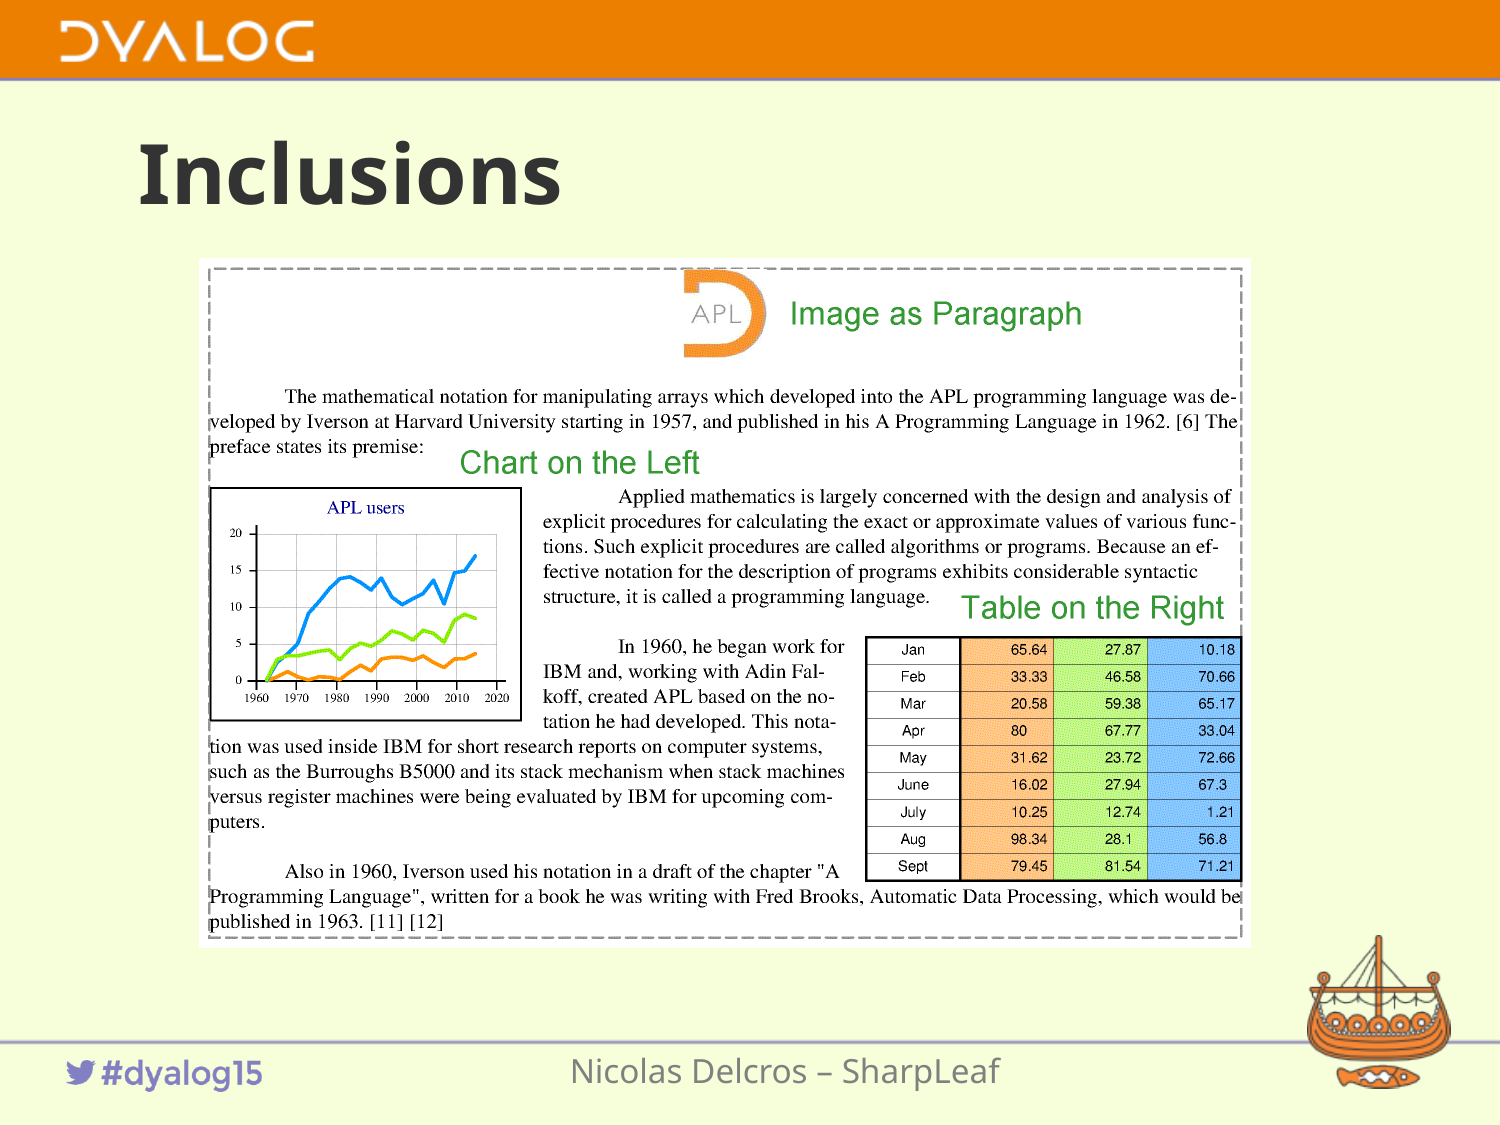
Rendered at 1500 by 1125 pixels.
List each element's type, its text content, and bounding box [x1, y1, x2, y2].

picture [0, 0, 1500, 1125]
text_box Inclusions [123, 113, 1376, 254]
